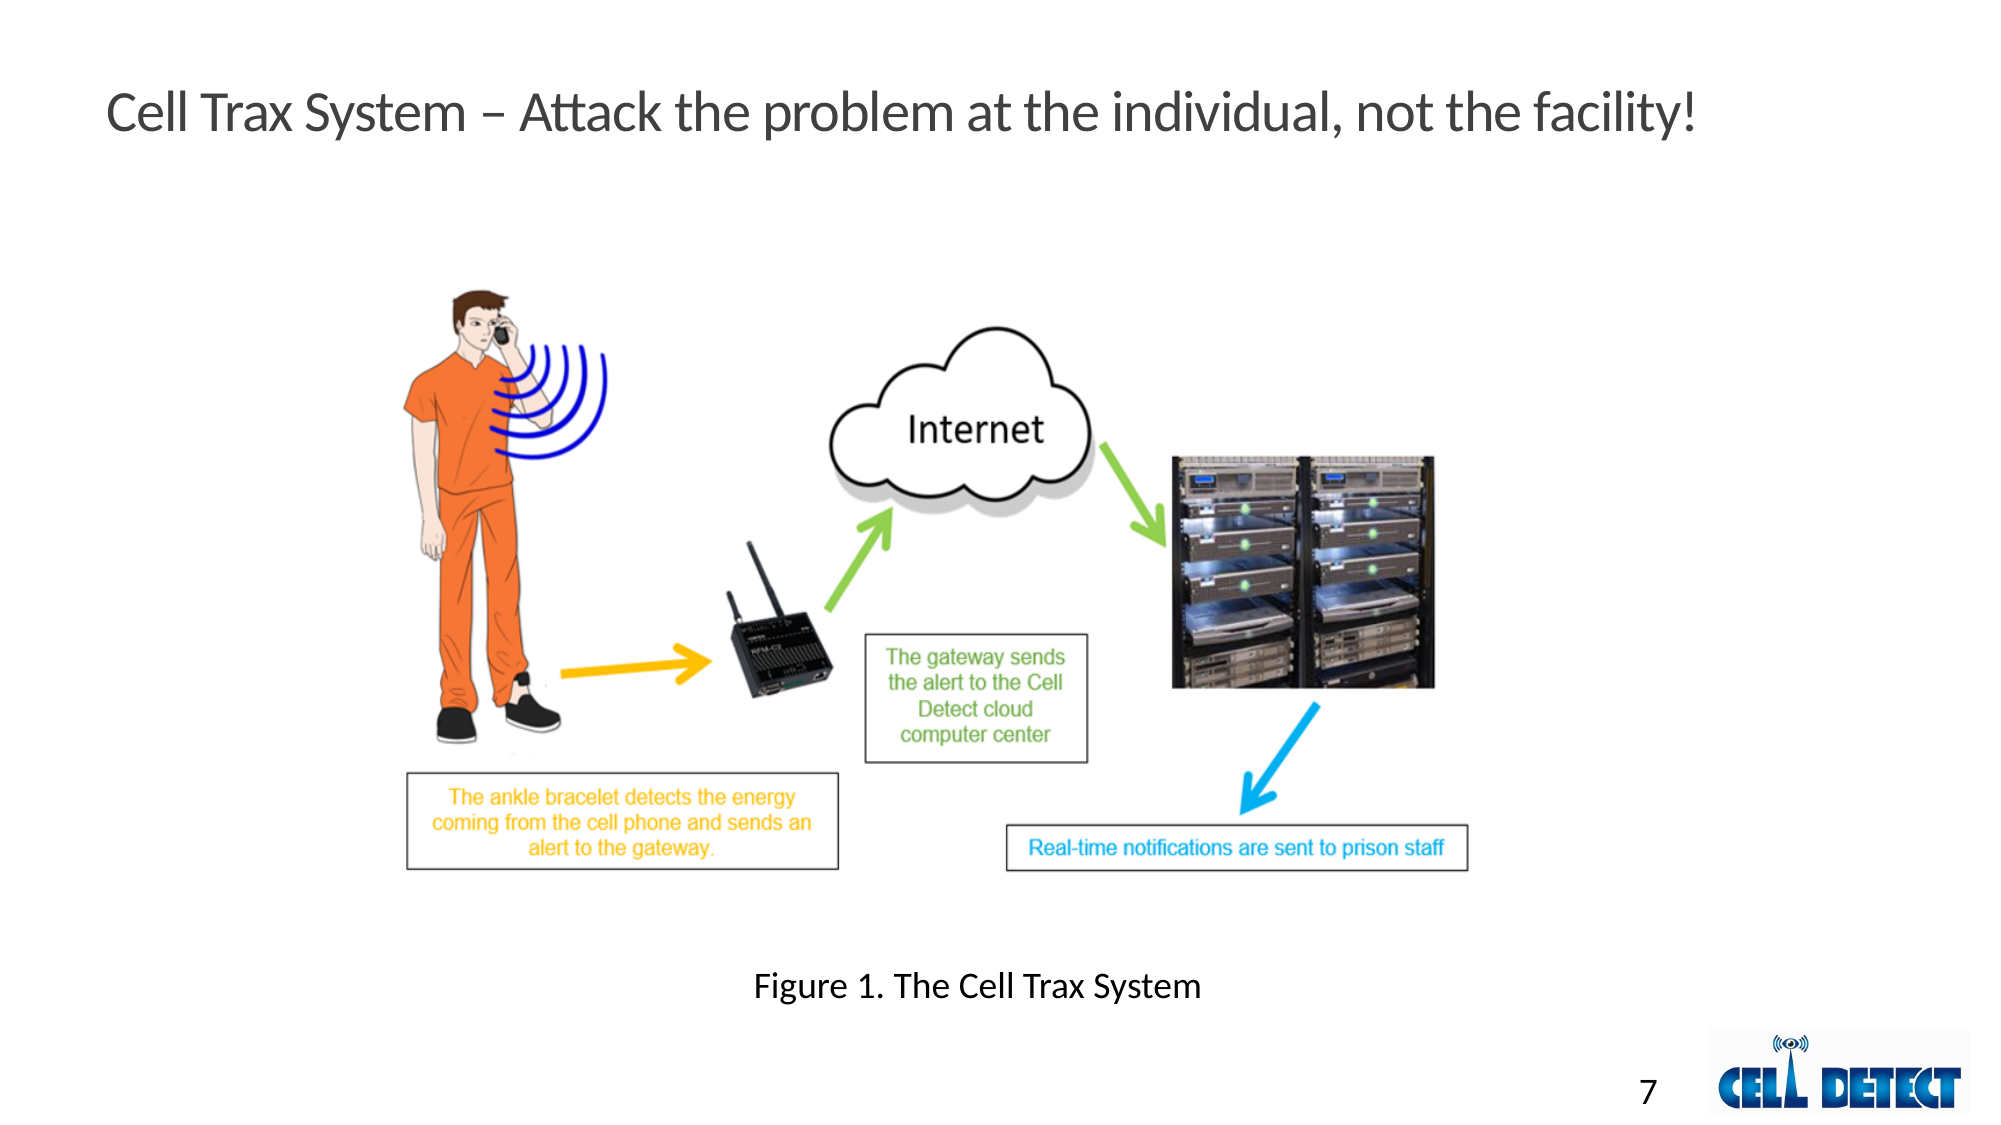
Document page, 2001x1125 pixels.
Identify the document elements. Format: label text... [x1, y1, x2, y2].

text_box Figure 1. The Cell Trax System [738, 953, 1362, 1013]
title Cell Trax System – Attack the problem at the individual, not the facility! [91, 55, 1900, 152]
picture [1708, 1027, 1971, 1116]
picture [366, 270, 1499, 890]
slide_number 7 [1624, 1059, 1706, 1120]
